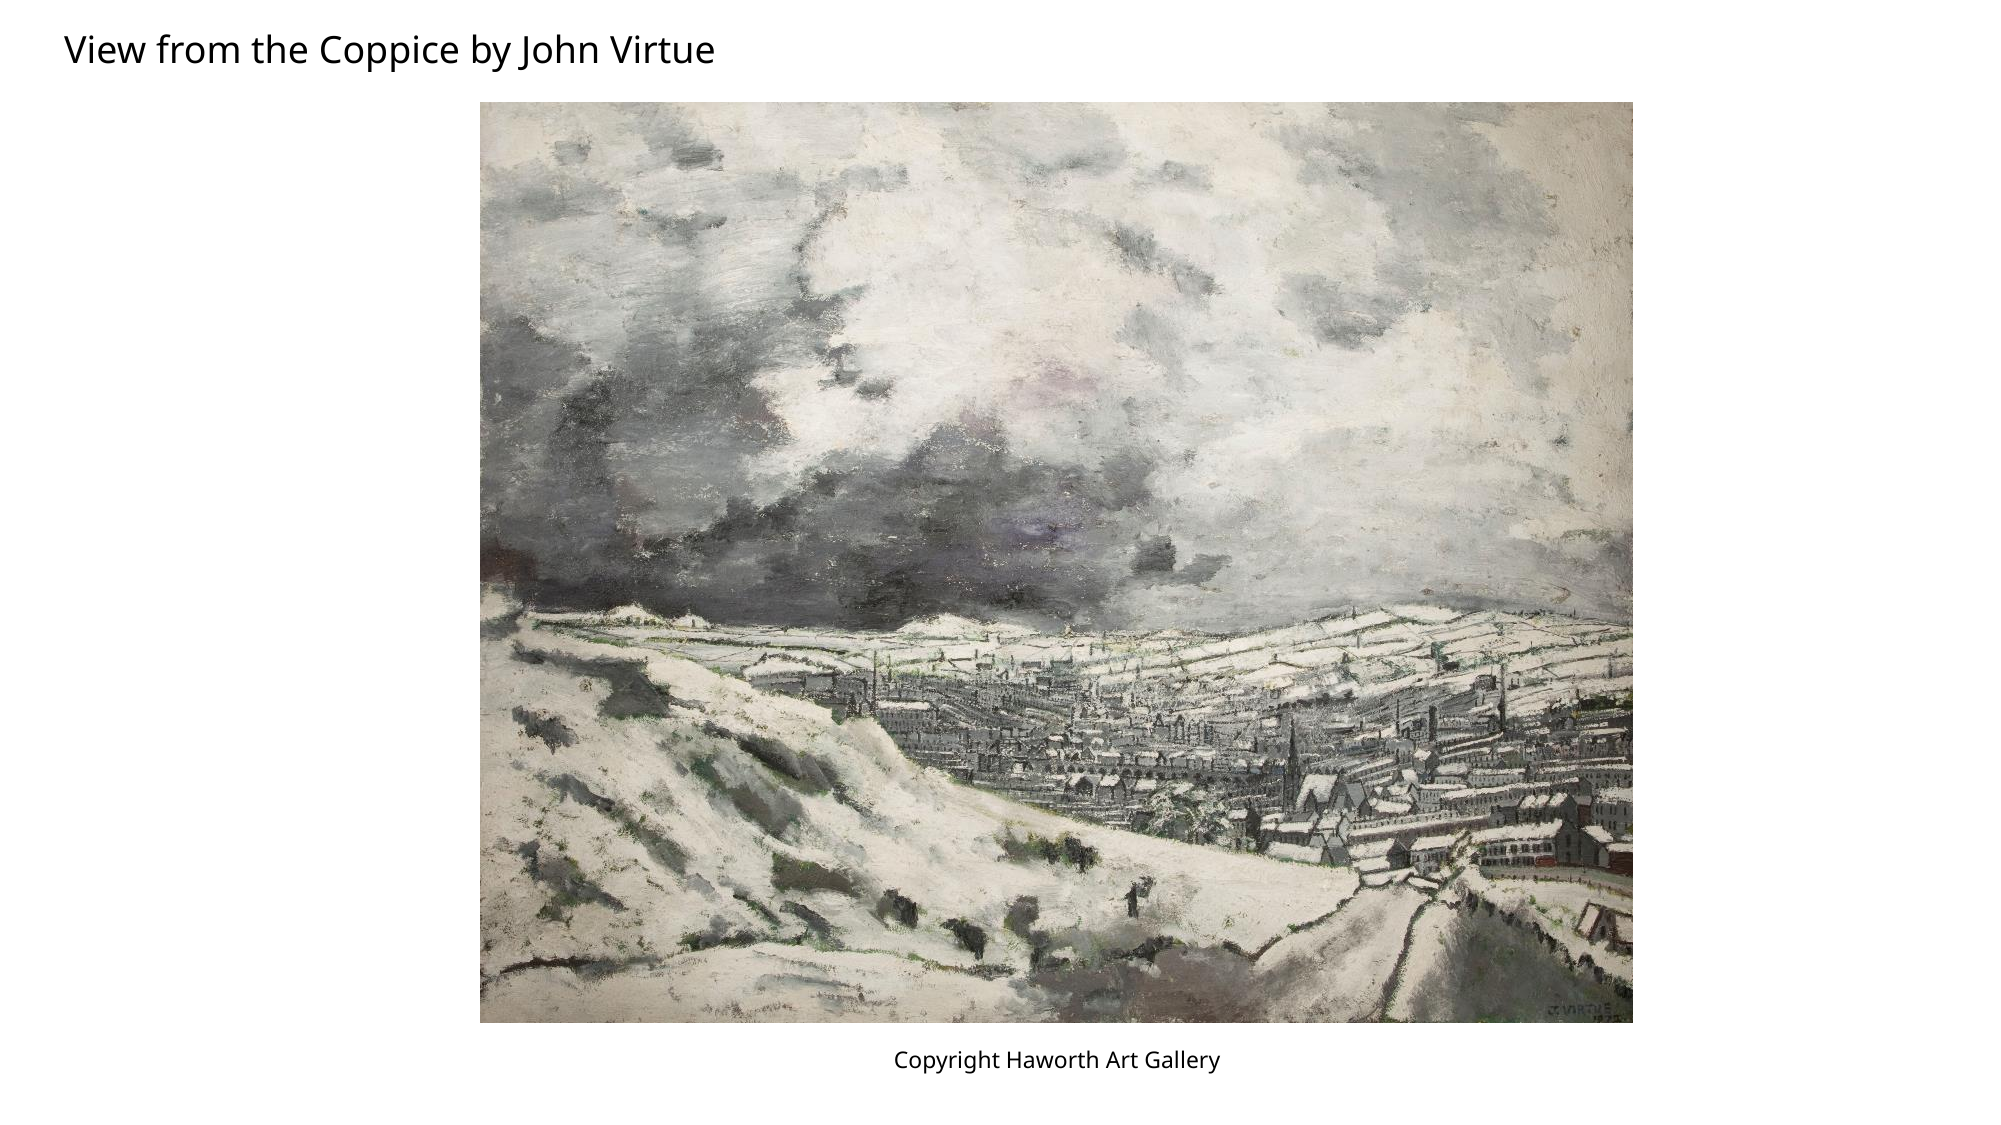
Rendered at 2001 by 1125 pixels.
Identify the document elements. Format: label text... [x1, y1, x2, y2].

picture [479, 102, 1633, 1023]
text_box View from the Coppice by John Virtue [49, 23, 1356, 101]
text_box Copyright Haworth Art Gallery [878, 1023, 1282, 1100]
